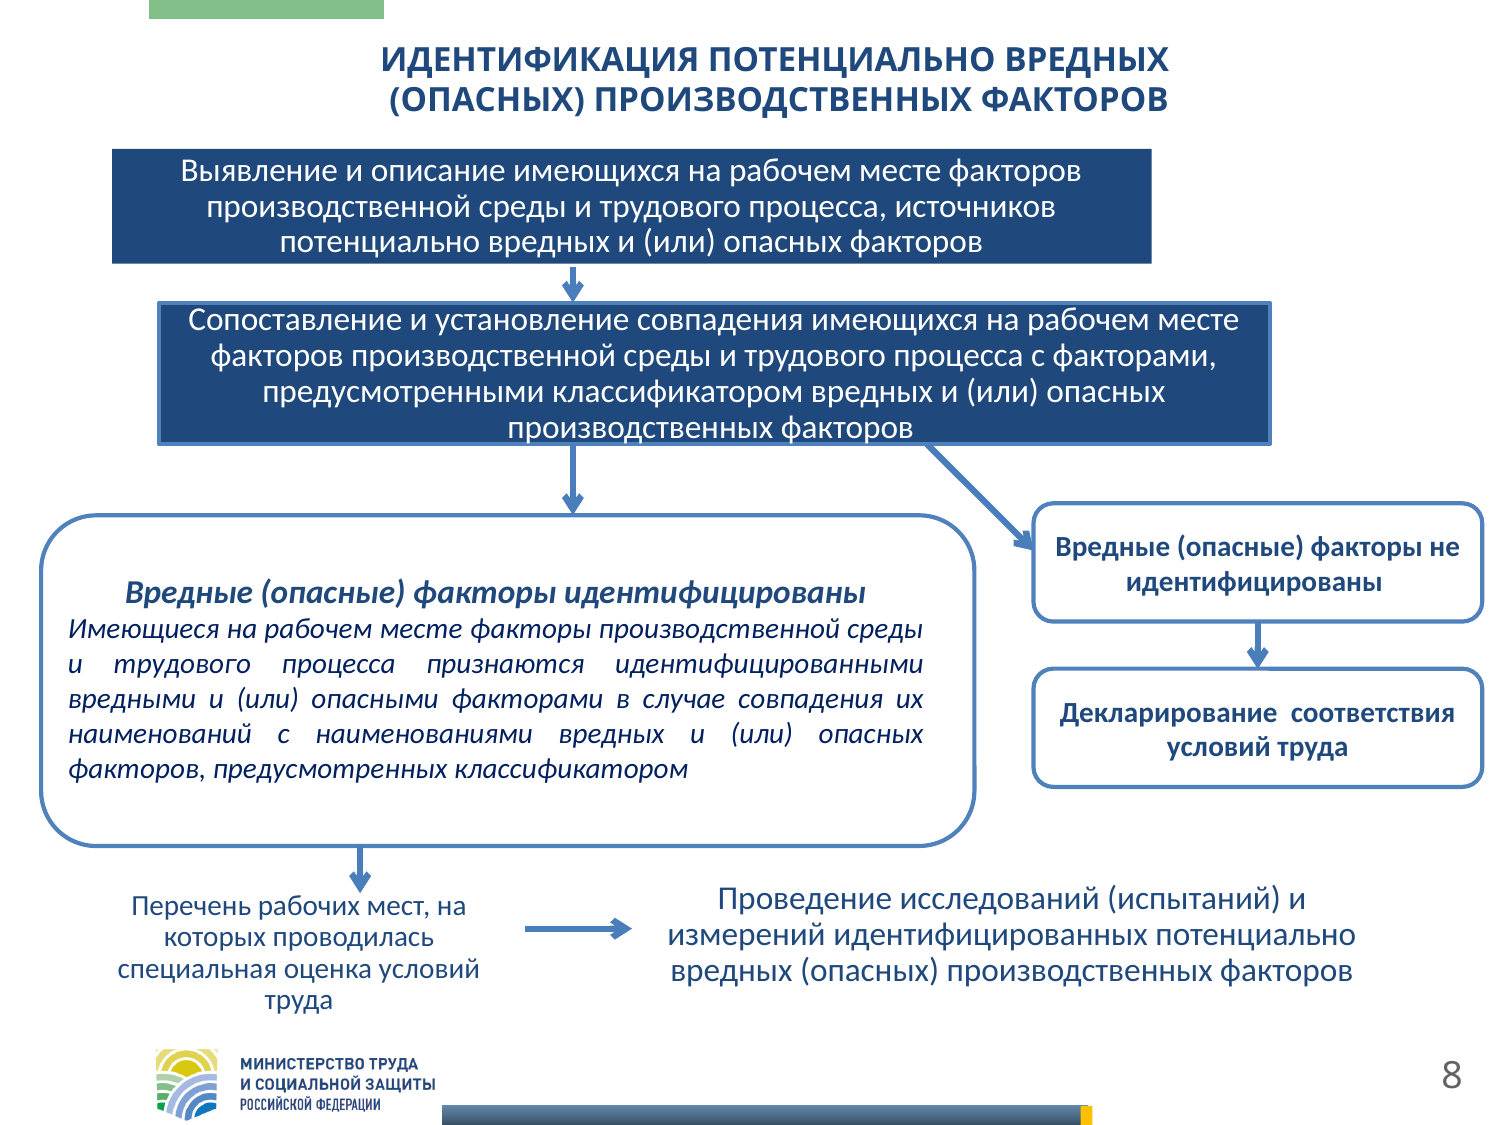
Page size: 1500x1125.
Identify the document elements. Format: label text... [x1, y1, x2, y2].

picture [147, 1043, 444, 1125]
text_box Сопоставление и установление совпадения имеющихся на рабочем месте факторов производственной среды и трудового процесса с факторами, предусмотренными классификатором вредных и (или) опасных производственных факторов [157, 301, 1272, 446]
text_box Проведение исследований (испытаний) и измерений идентифицированных потенциально вредных (опасных) производственных факторов [643, 834, 1382, 1035]
picture [149, 0, 385, 19]
text_box [1079, 1104, 1094, 1125]
slide_number 8 [1127, 1046, 1478, 1107]
text_box [448, 1105, 1079, 1125]
text_box Вредные (опасные) факторы идентифицированы Имеющиеся на рабочем месте факторы производственной среды и трудового процесса признаются идентифицированными вредными и (или) опасными факторами в случае совпадения их наименований с наименованиями вредных и (или) опасных факторов, предусмотренных классификатором [53, 562, 939, 792]
text_box [39, 513, 977, 849]
text_box Выявление и описание имеющихся на рабочем месте факторов производственной среды и трудового процесса, источников потенциально вредных и (или) опасных факторов [112, 148, 1152, 264]
text_box Перечень рабочих мест, на которых проводилась специальная оценка условий труда [76, 857, 522, 1049]
text_box Декларирование соответствия условий труда [1031, 666, 1485, 790]
text_box Вредные (опасные) факторы не идентифицированы [1031, 501, 1485, 624]
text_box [926, 444, 1034, 551]
title ИДЕНТИФИКАЦИЯ ПОТЕНЦИАЛЬНО ВРЕДНЫХ (ОПАСНЫХ) ПРОИЗВОДСТВЕННЫХ ФАКТОРОВ [88, 30, 1471, 126]
